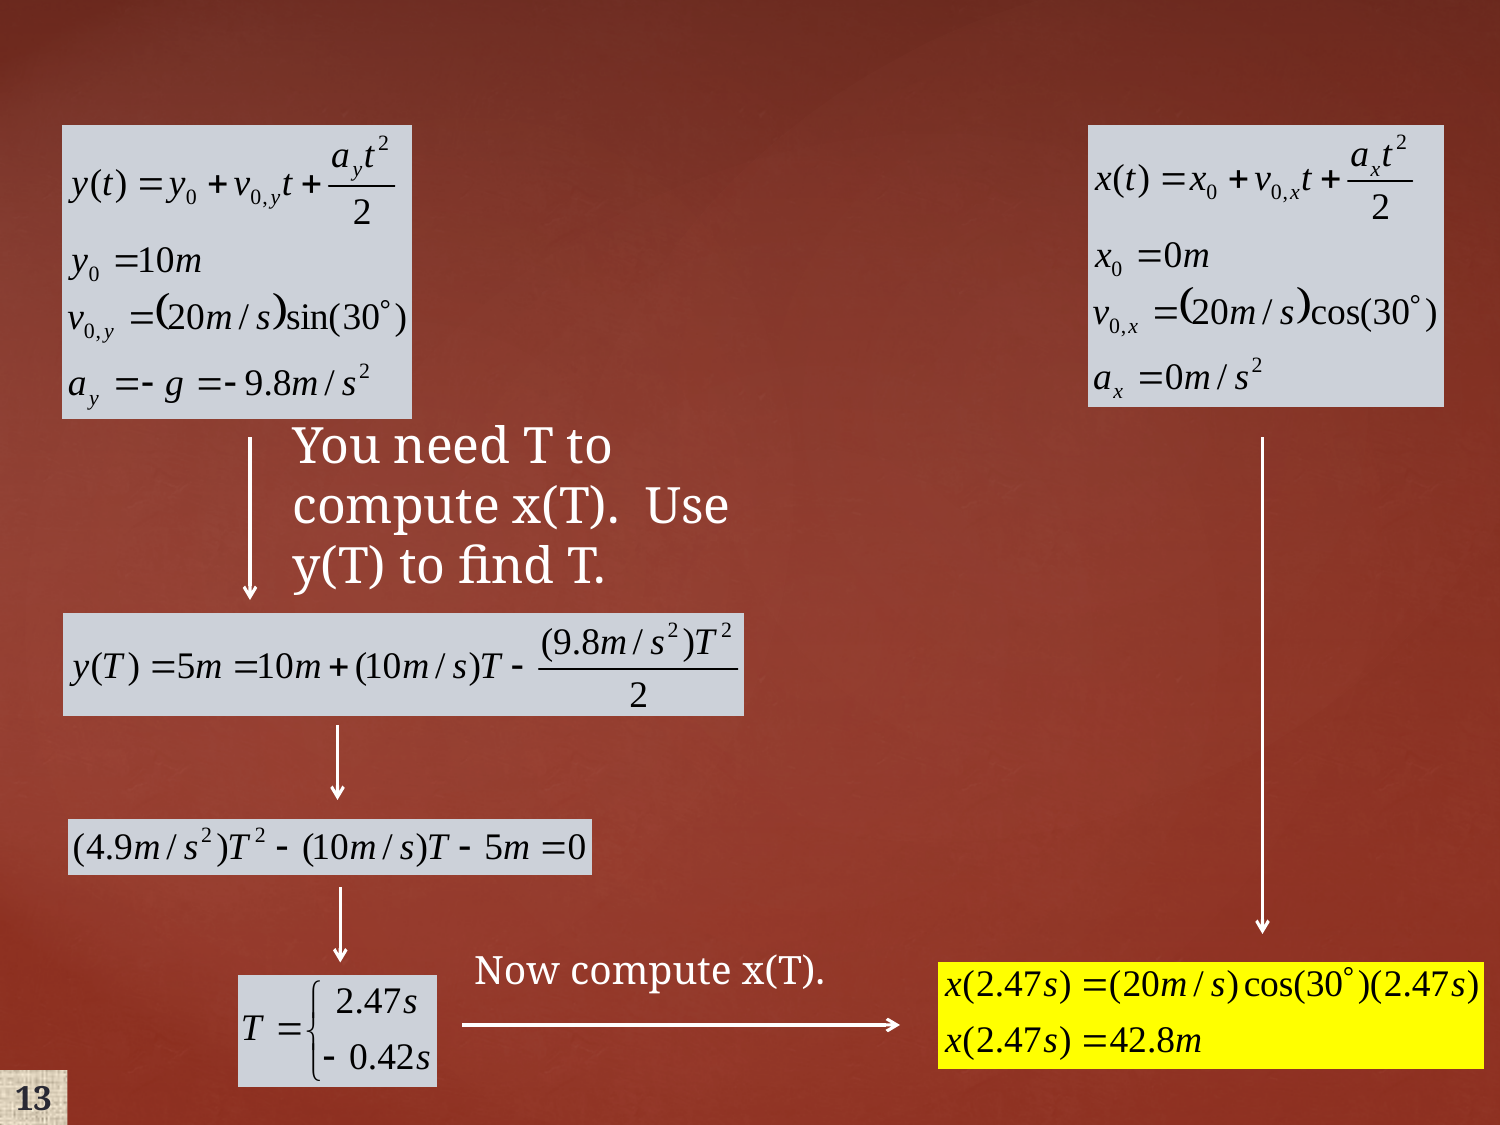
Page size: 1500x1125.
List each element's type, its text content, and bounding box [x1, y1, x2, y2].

text_box 13 [0, 1070, 68, 1125]
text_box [1086, 124, 1445, 408]
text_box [66, 818, 593, 876]
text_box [62, 611, 745, 717]
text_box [936, 961, 1485, 1070]
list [61, 124, 413, 420]
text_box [236, 974, 439, 1088]
text_box You need T to compute x(T). Use y(T) to find T. [275, 449, 825, 559]
text_box Now compute x(T). [457, 924, 900, 1014]
